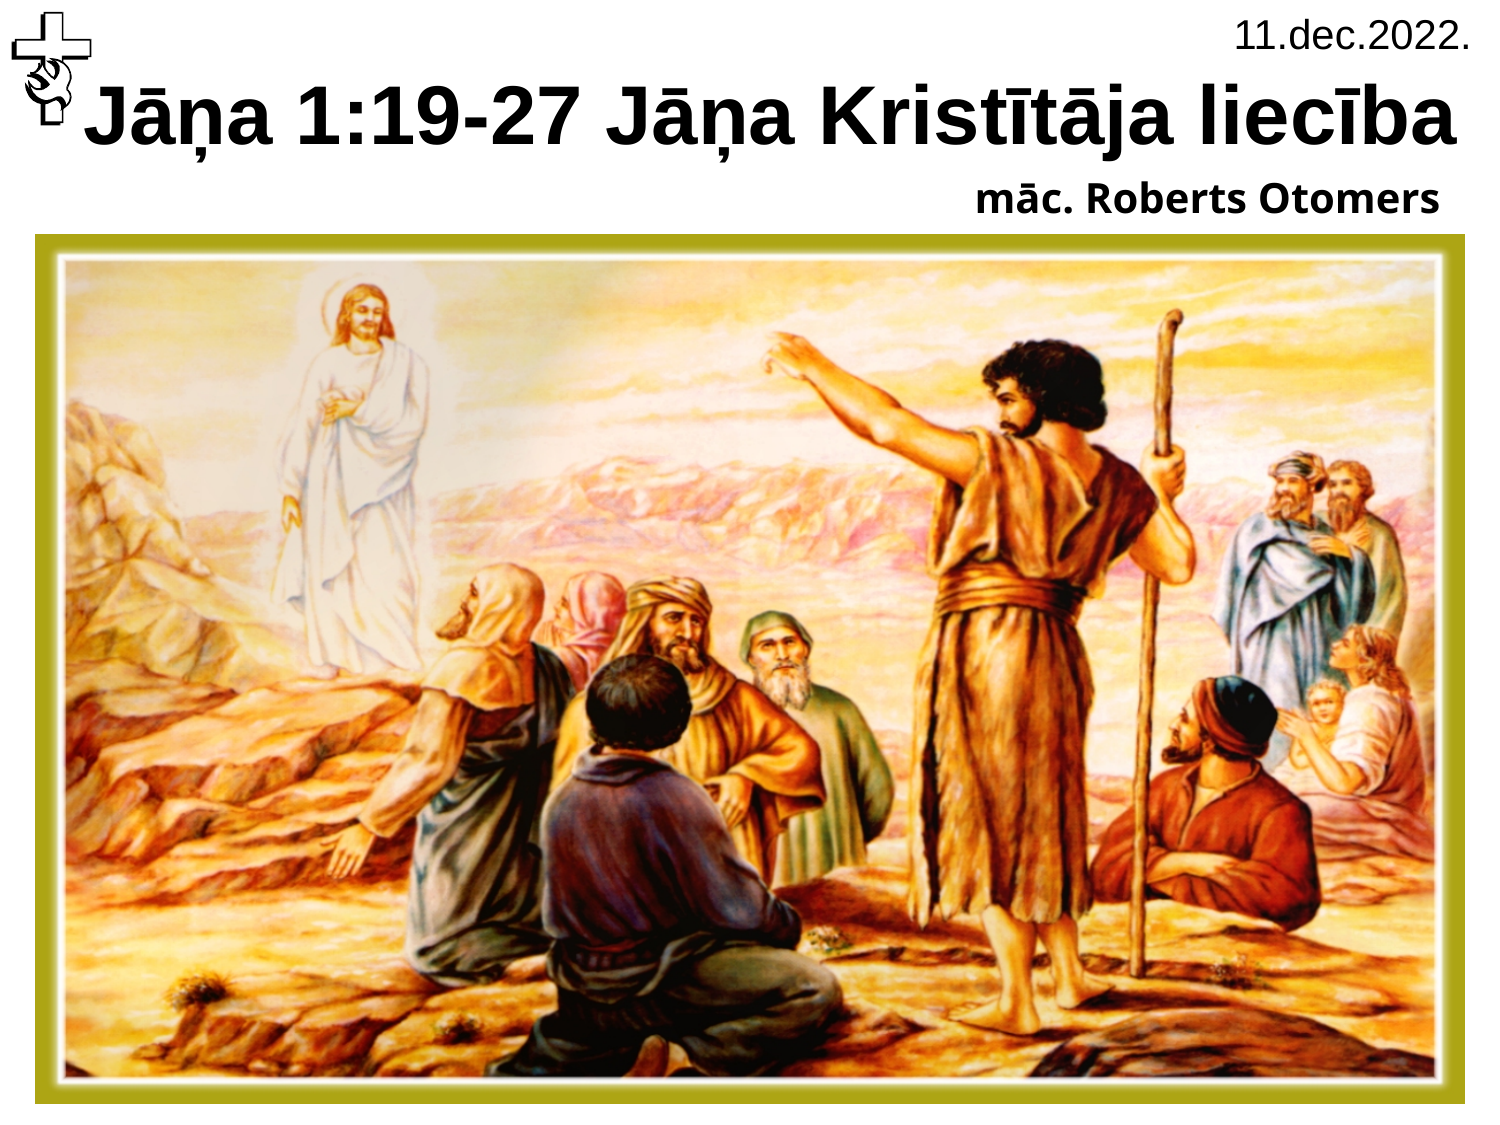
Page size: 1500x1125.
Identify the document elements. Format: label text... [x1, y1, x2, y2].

title Jāņa 1:19-27 Jāņa Kristītāja liecība [40, 23, 1500, 200]
picture [11, 11, 92, 126]
text_box māc. Roberts Otomers [915, 164, 1500, 229]
text_box 11.dec.2022. [1218, 0, 1500, 65]
picture [34, 234, 1466, 1104]
